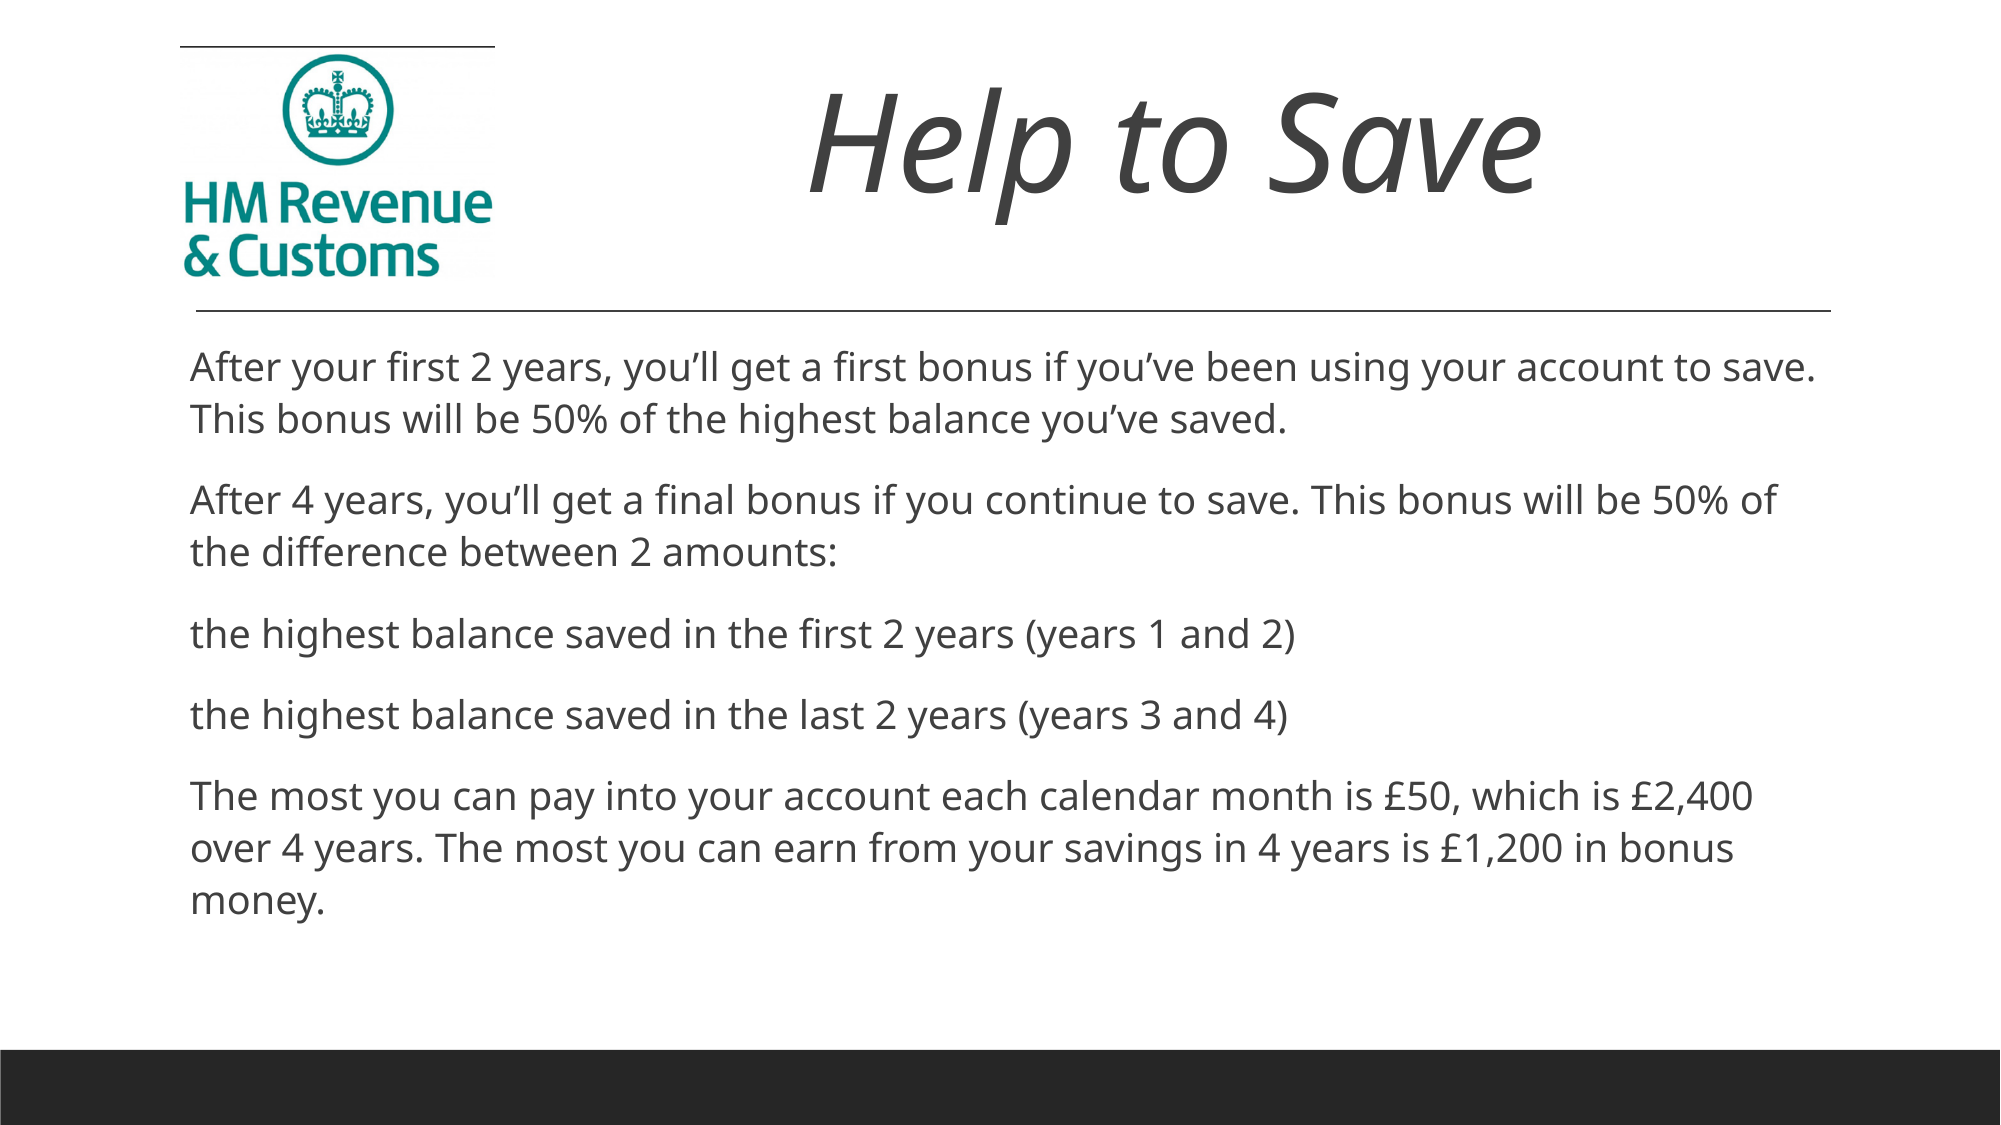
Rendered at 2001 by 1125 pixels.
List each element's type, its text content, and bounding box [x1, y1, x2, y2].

title Help to Save [519, 47, 1830, 230]
list After your first 2 years, you’ll get a first bonus if you’ve been using your account to save. This bonus will be 50% of the highest balance you’ve saved. After 4 years, you’ll get a final bonus if you continue to save. This bonus will be 50% of the difference between 2 amounts: the highest balance saved in the first 2 years (years 1 and 2) the highest balance saved in the last 2 years (years 3 and 4) The most you can pay into your account each calendar month is £50, which is £2,400 over 4 years. The most you can earn from your savings in 4 years is £1,200 in bonus money. [174, 329, 1825, 969]
picture [179, 46, 496, 282]
